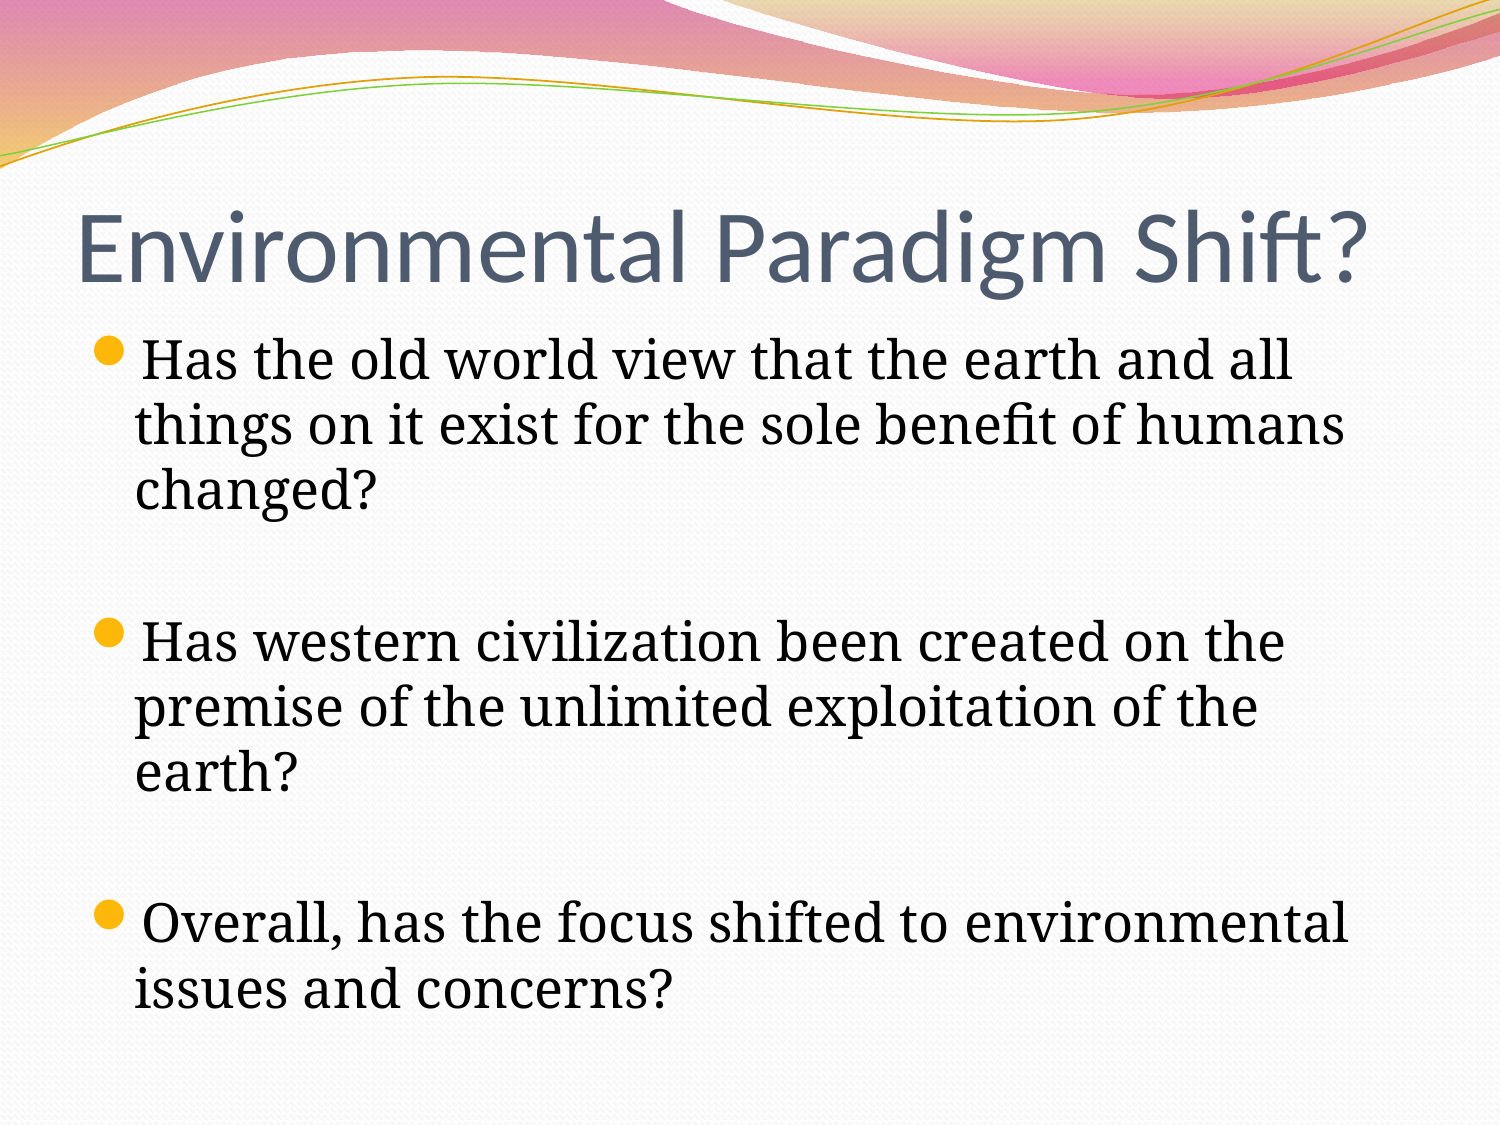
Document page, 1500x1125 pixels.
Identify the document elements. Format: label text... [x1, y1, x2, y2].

list Has the old world view that the earth and all things on it exist for the sole benefit of humans changed? Has western civilization been created on the premise of the unlimited exploitation of the earth? Overall, has the focus shifted to environmental issues and concerns? [75, 317, 1425, 1038]
title Environmental Paradigm Shift? [75, 115, 1425, 303]
